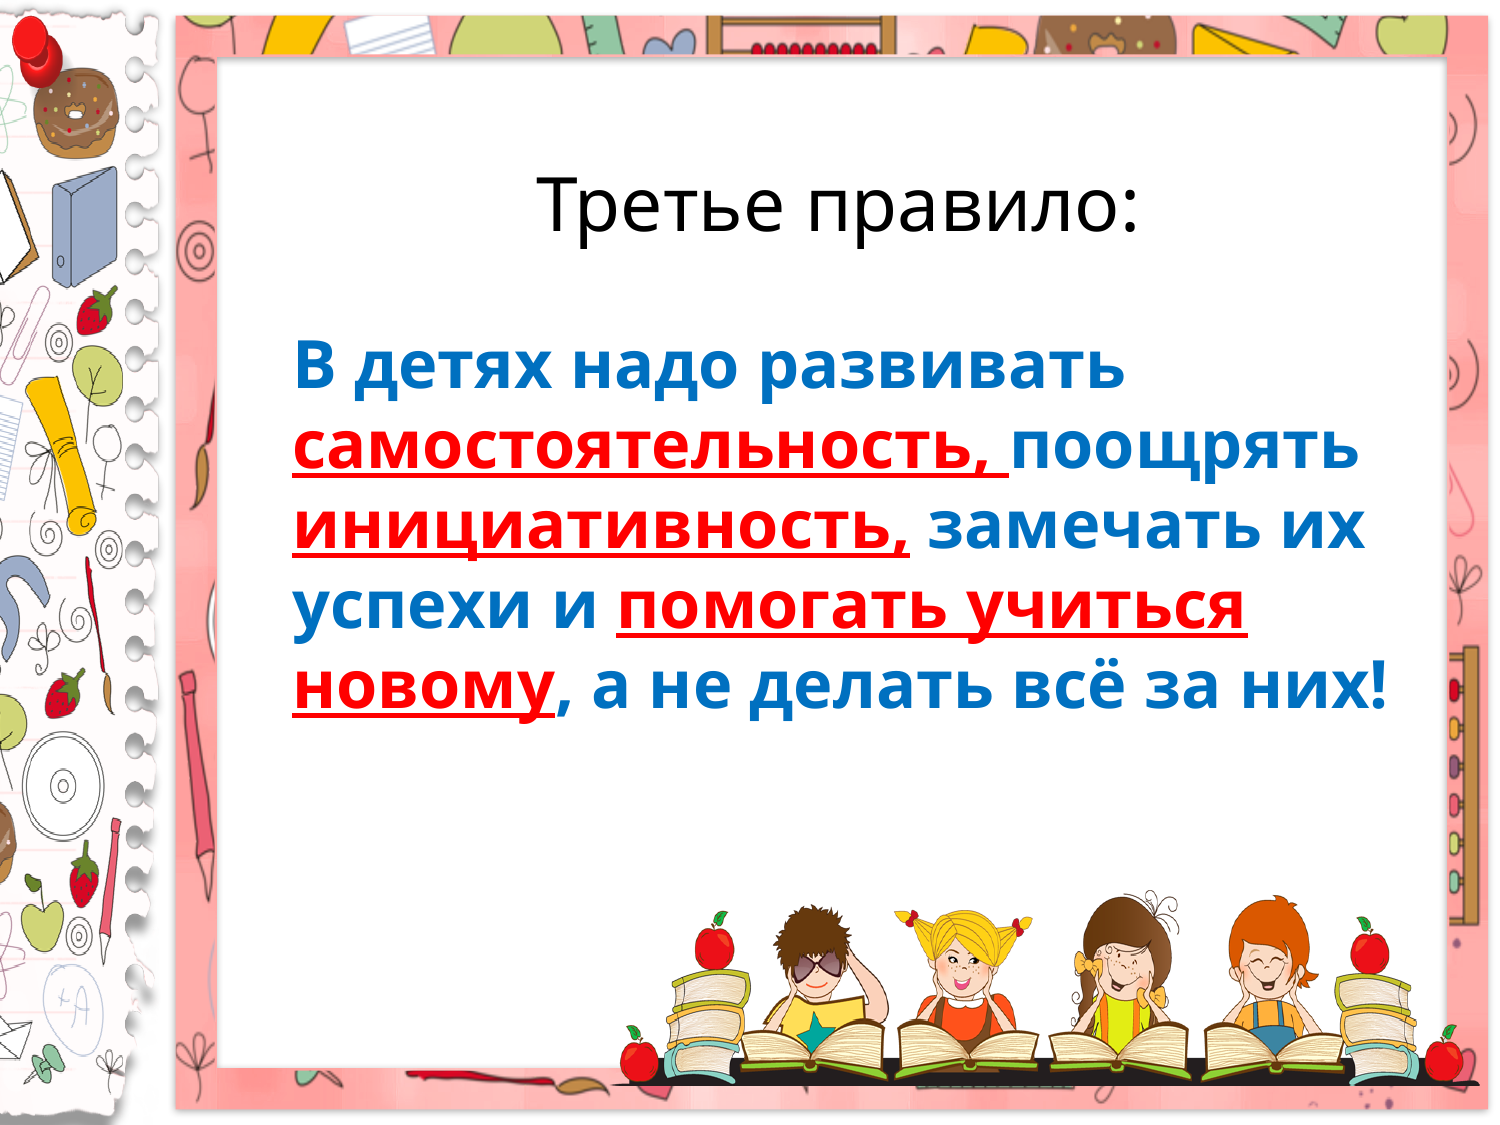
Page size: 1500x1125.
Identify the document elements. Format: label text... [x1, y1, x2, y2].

text_box В детях надо развивать самостоятельность, поощрять инициативность, замечать их успехи и помогать учиться новому, а не делать всё за них! [277, 314, 1435, 729]
text_box Третье правило: [348, 148, 1329, 254]
picture [0, 62, 123, 1099]
picture [175, 15, 1500, 1110]
